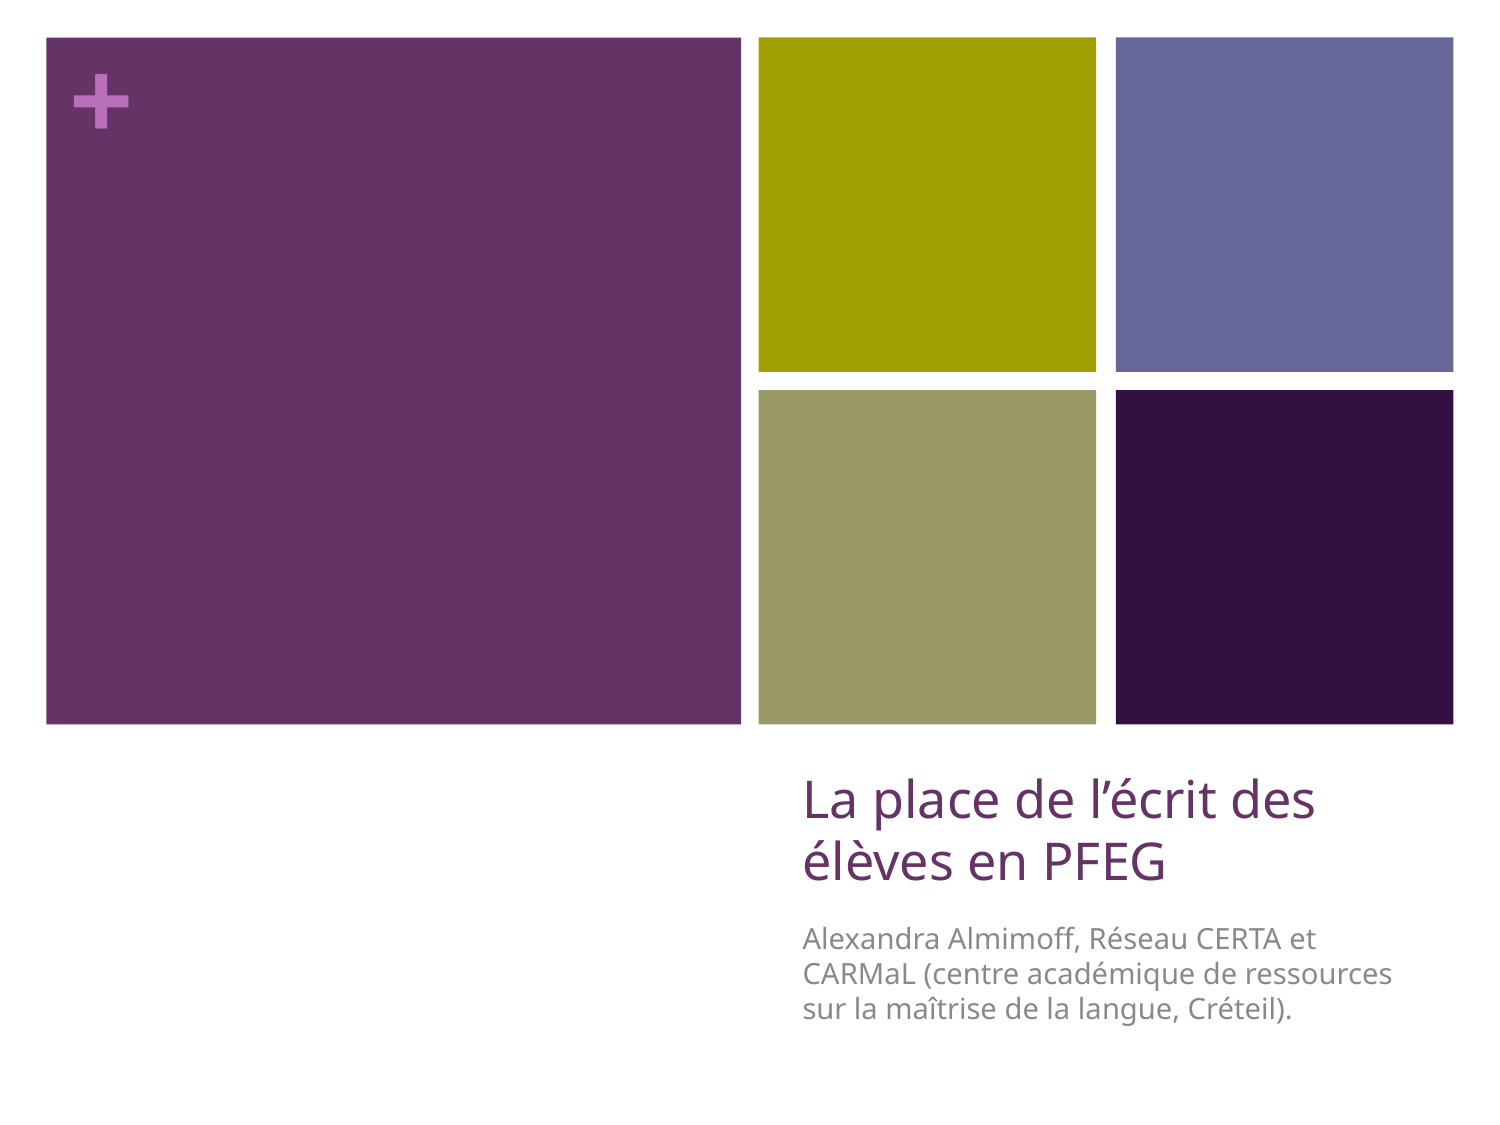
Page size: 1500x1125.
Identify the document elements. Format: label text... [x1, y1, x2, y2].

subtitle Alexandra Almimoff, Réseau CERTA et CARMaL (centre académique de ressources sur la maîtrise de la langue, Créteil). [787, 912, 1450, 1036]
title La place de l’écrit des élèves en PFEG [787, 758, 1450, 912]
